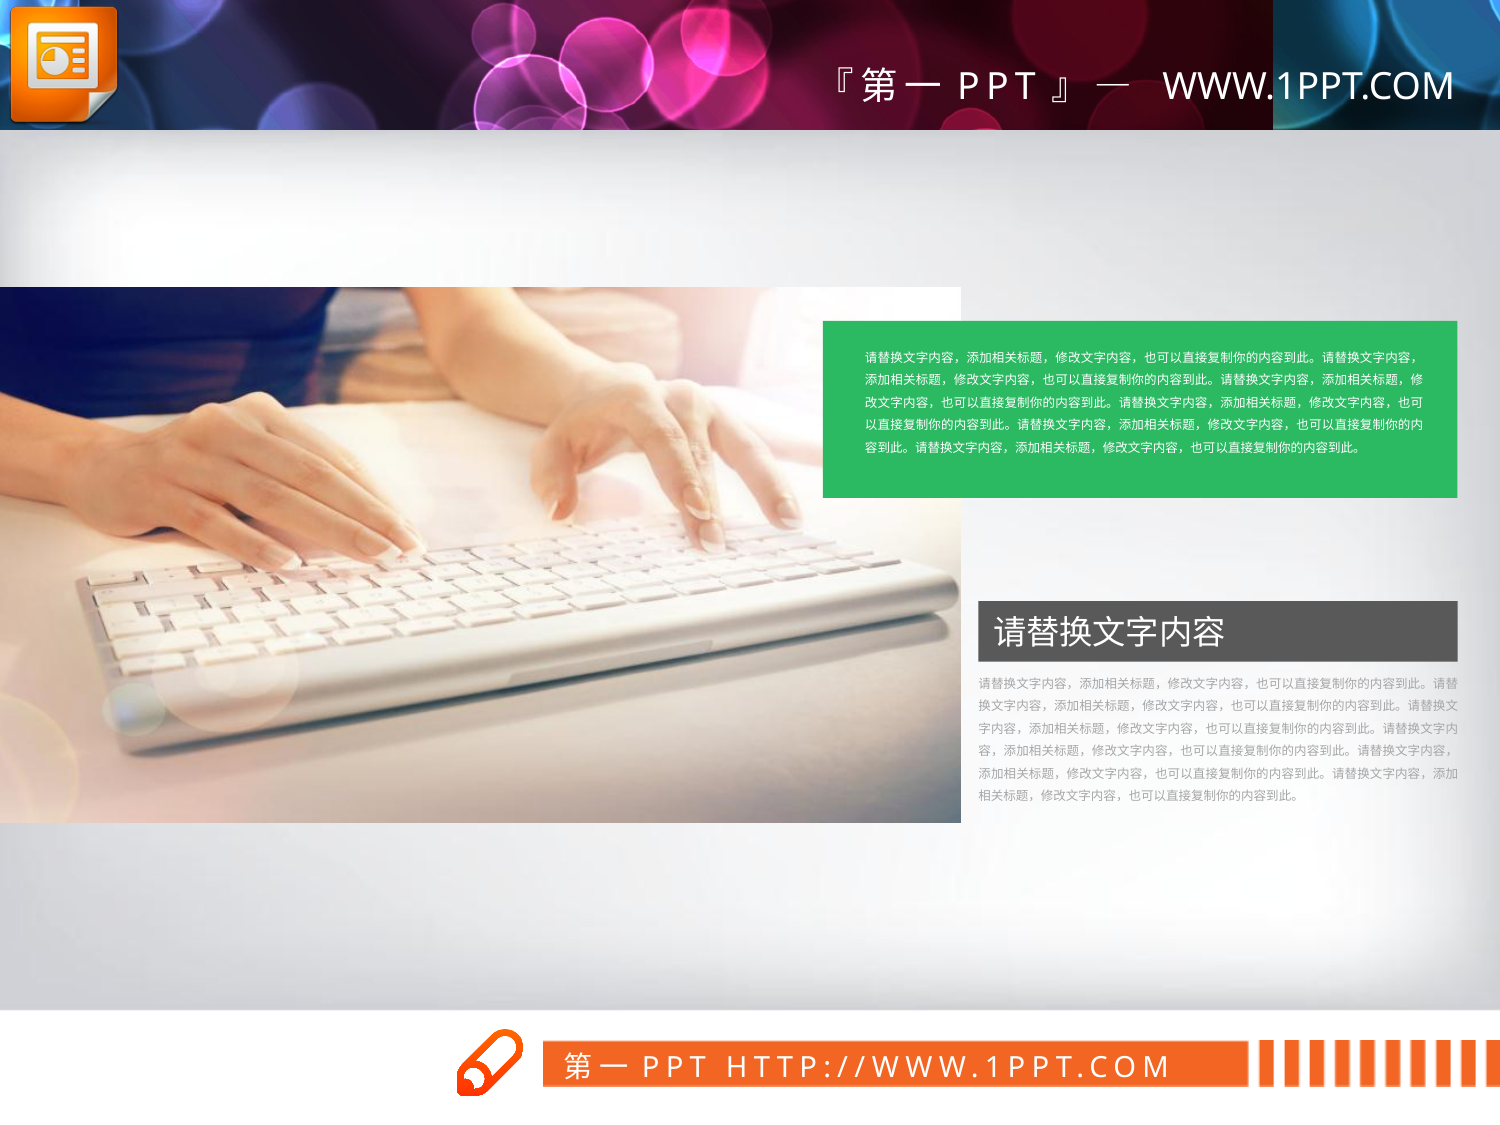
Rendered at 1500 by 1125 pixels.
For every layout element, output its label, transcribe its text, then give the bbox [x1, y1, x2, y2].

picture [543, 1040, 1500, 1087]
text_box [0, 287, 961, 823]
text_box 请替换文字内容，添加相关标题，修改文字内容，也可以直接复制你的内容到此。请替换文字内容，添加相关标题，修改文字内容，也可以直接复制你的内容到此。请替换文字内容，添加相关标题，修改文字内容，也可以直接复制你的内容到此。请替换文字内容，添加相关标题，修改文字内容，也可以直接复制你的内容到此。请替换文字内容，添加相关标题，修改文字内容，也可以直接复制你的内容到此。请替换文字内容，添加相关标题，修改文字内容，也可以直接复制你的内容到此。 [865, 342, 1423, 455]
picture [0, 0, 1500, 1012]
text_box 请替换文字内容 [978, 601, 1458, 662]
text_box 请替换文字内容，添加相关标题，修改文字内容，也可以直接复制你的内容到此。请替换文字内容，添加相关标题，修改文字内容，也可以直接复制你的内容到此。请替换文字内容，添加相关标题，修改文字内容，也可以直接复制你的内容到此。请替换文字内容，添加相关标题，修改文字内容，也可以直接复制你的内容到此。请替换文字内容，添加相关标题，修改文字内容，也可以直接复制你的内容到此。请替换文字内容，添加相关标题，修改文字内容，也可以直接复制你的内容到此。 [978, 668, 1458, 804]
text_box [822, 320, 1458, 498]
